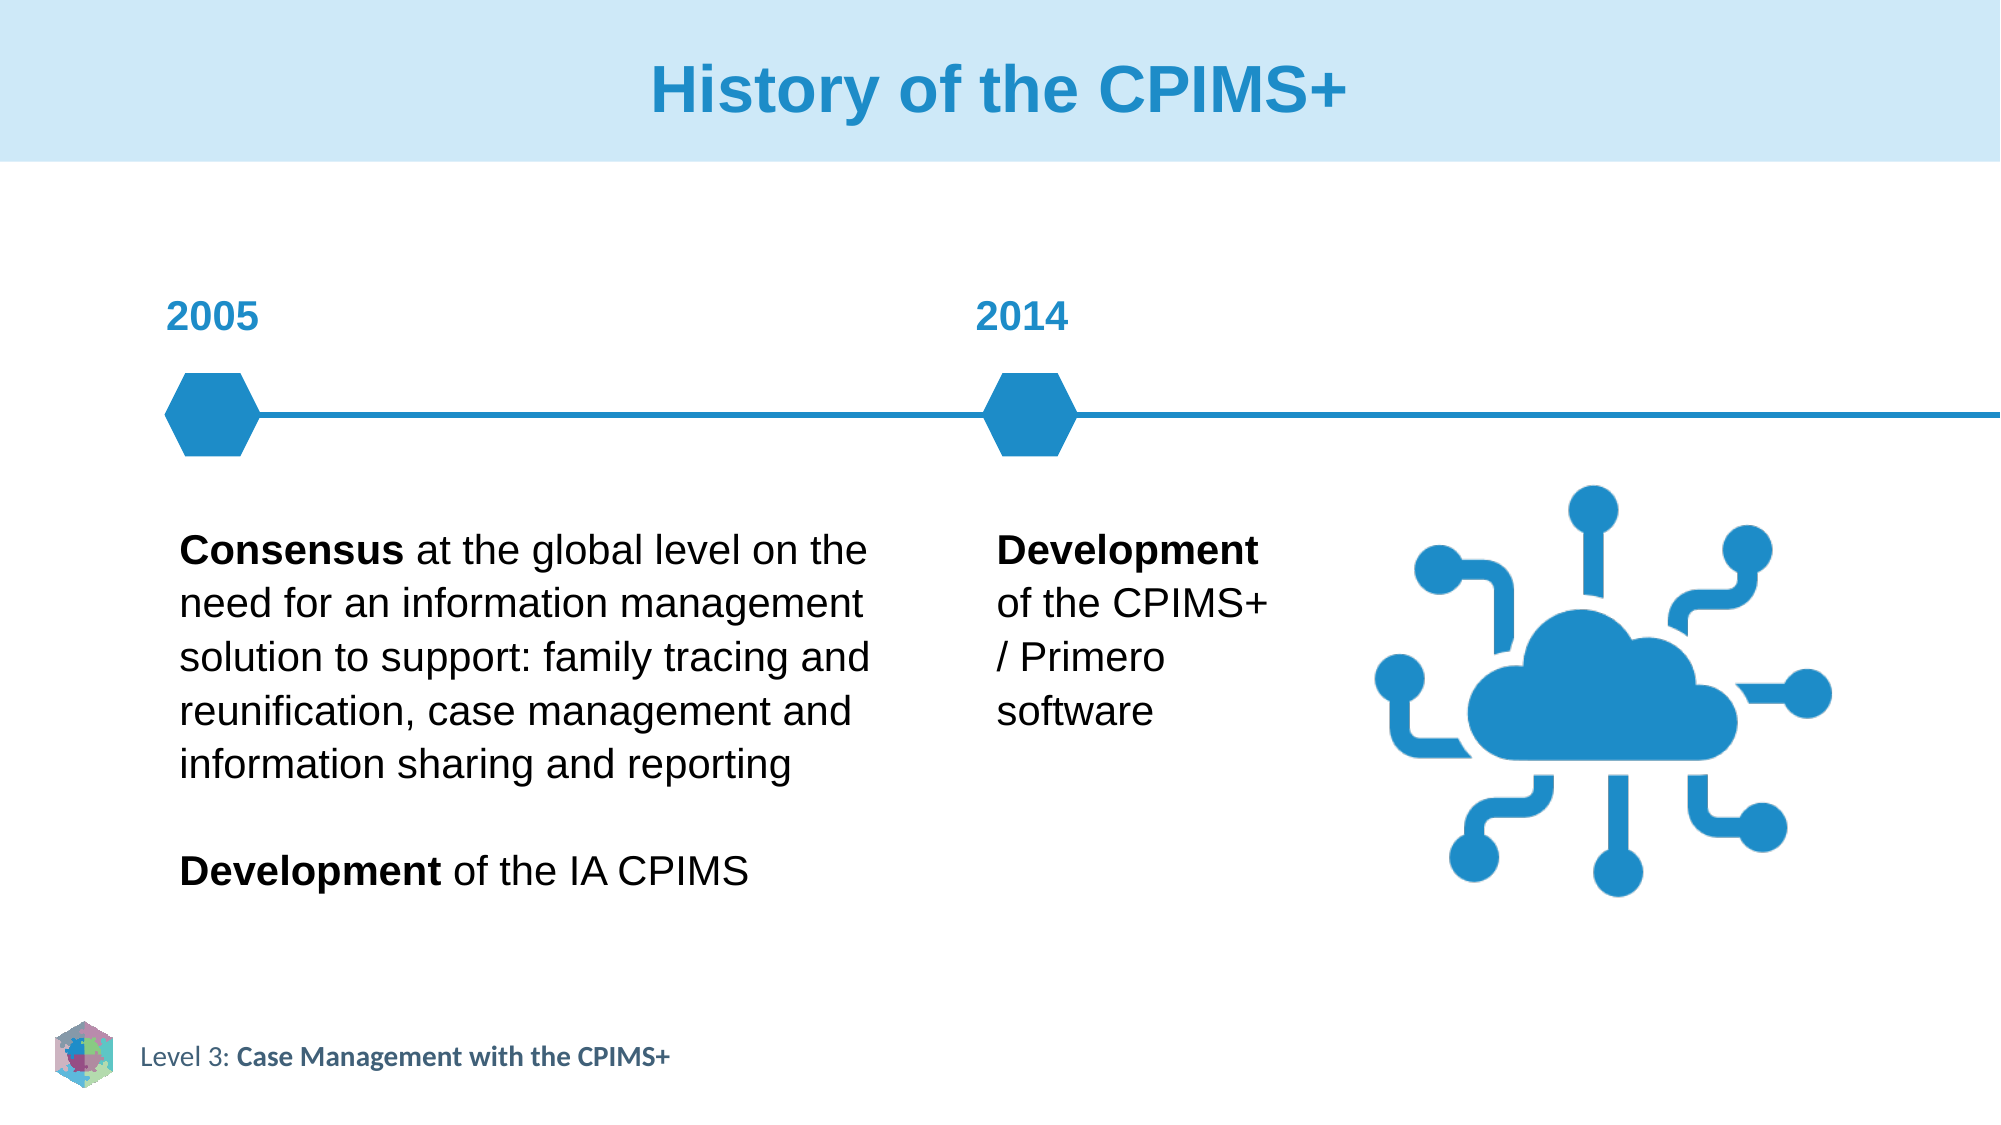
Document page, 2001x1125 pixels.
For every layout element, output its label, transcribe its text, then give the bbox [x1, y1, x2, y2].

picture [55, 1021, 113, 1088]
text_box [982, 418, 1078, 458]
picture [1365, 456, 1842, 932]
text_box [981, 372, 1079, 412]
title History of the CPIMS+ [137, 19, 1863, 163]
text_box 2014 [925, 281, 1119, 347]
text_box [163, 372, 261, 458]
text_box 2005 [115, 281, 310, 347]
text_box Development of the CPIMS+ / Primero software [981, 511, 1293, 741]
text_box Consensus at the global level on the need for an information management solution to support: family tracing and reunification, case management and information sharing and reporting Development of the IA CPIMS [164, 511, 892, 902]
